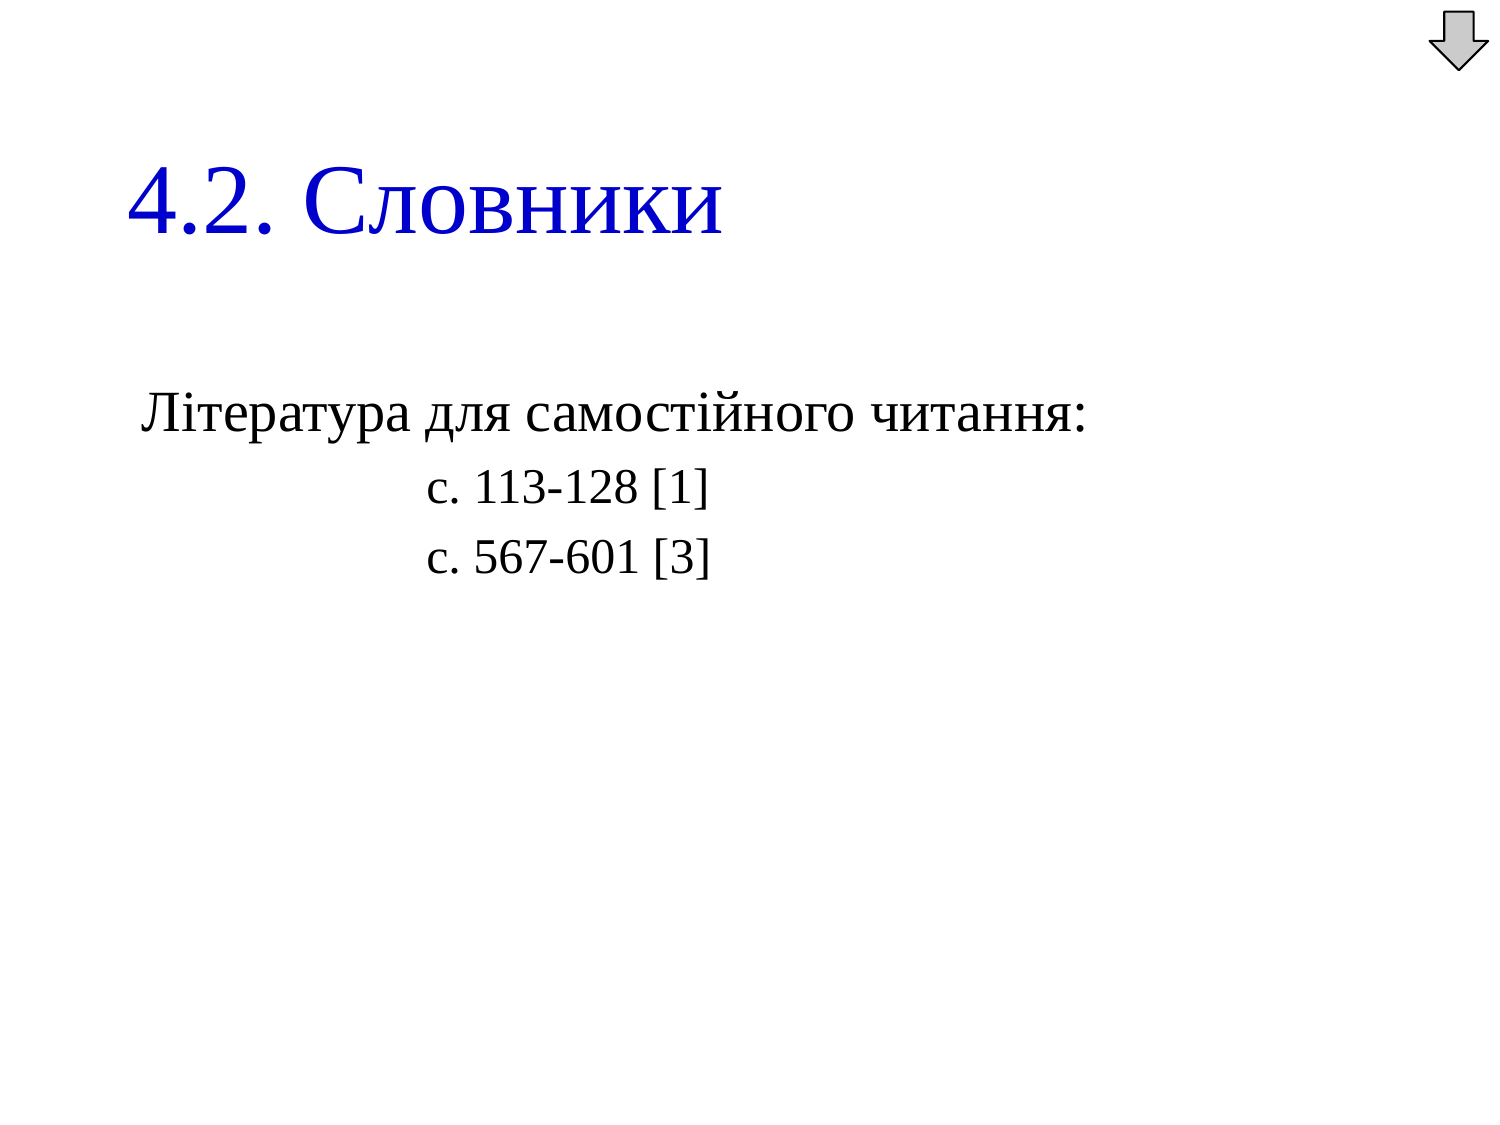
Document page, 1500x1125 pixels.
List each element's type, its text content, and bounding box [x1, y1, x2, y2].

list Література для самостійного читання: с. 113-128 [1] с. 567-601 [3] [111, 373, 1388, 610]
title 4.2. Словники [111, 99, 1500, 288]
text_box [1429, 11, 1489, 71]
